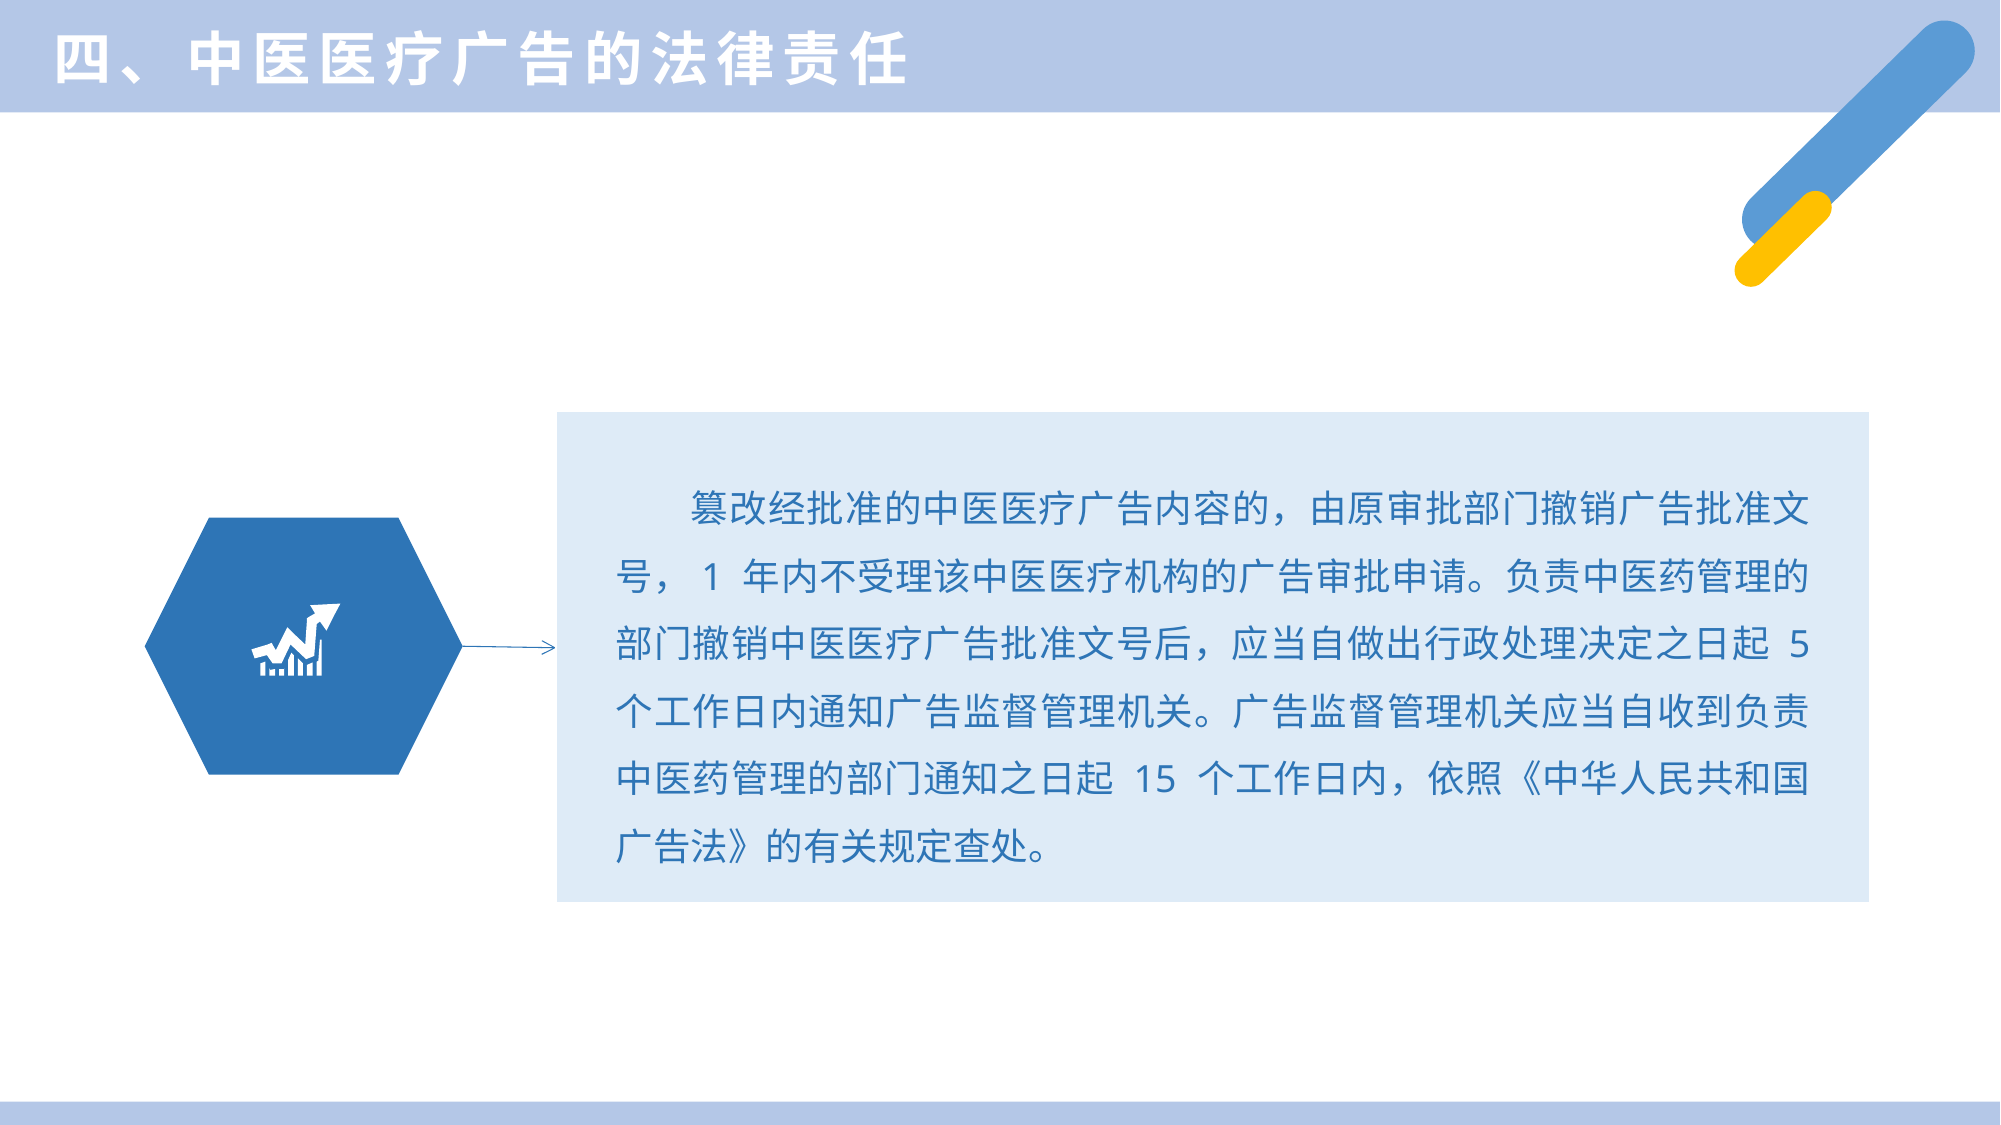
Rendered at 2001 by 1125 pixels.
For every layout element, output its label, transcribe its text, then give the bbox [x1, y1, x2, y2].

text_box [260, 661, 266, 676]
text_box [1678, 116, 2000, 185]
text_box [269, 668, 276, 676]
text_box [555, 410, 1872, 904]
text_box [143, 516, 464, 776]
text_box [251, 603, 341, 664]
text_box 四、中医医疗广告的法律责任 [41, 16, 921, 98]
text_box [288, 652, 294, 676]
text_box [297, 658, 303, 676]
text_box [306, 662, 313, 676]
text_box [279, 668, 285, 676]
text_box [316, 639, 322, 676]
text_box 篡改经批准的中医医疗广告内容的，由原审批部门撤销广告批准文号，1 年内不受理该中医医疗机构的广告审批申请。负责中医药管理的部门撤销中医医疗广告批准文号后，应当自做出行政处理决定之日起 5 个工作日内通知广告监督管理机关。广告监督管理机关应当自收到负责中医药管理的部门通知之日起 15 个工作日内，依照《中华人民共和国广告法》的有关规定查处。 [600, 454, 1826, 875]
